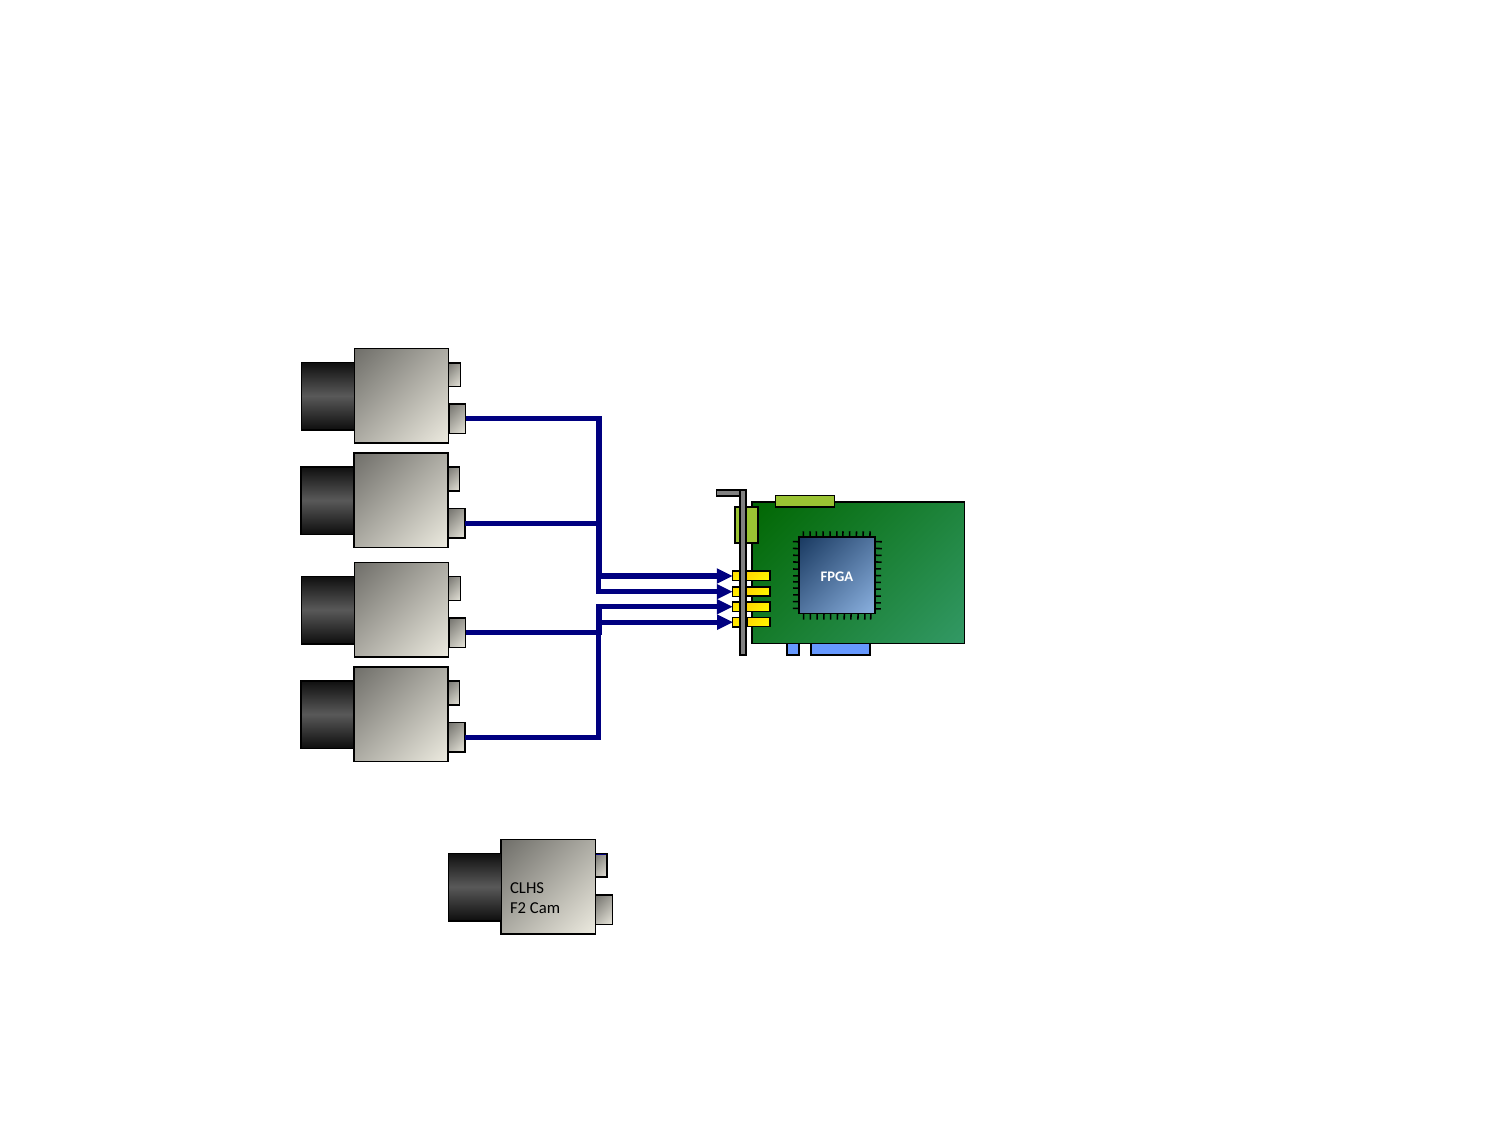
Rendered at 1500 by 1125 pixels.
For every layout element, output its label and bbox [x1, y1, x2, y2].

text_box [465, 418, 733, 522]
text_box [301, 348, 466, 444]
text_box [464, 621, 733, 738]
text_box [300, 452, 460, 548]
text_box [716, 489, 965, 656]
text_box [300, 666, 466, 762]
text_box [301, 562, 466, 658]
text_box [465, 606, 733, 621]
text_box [464, 523, 733, 592]
text_box [448, 839, 613, 935]
